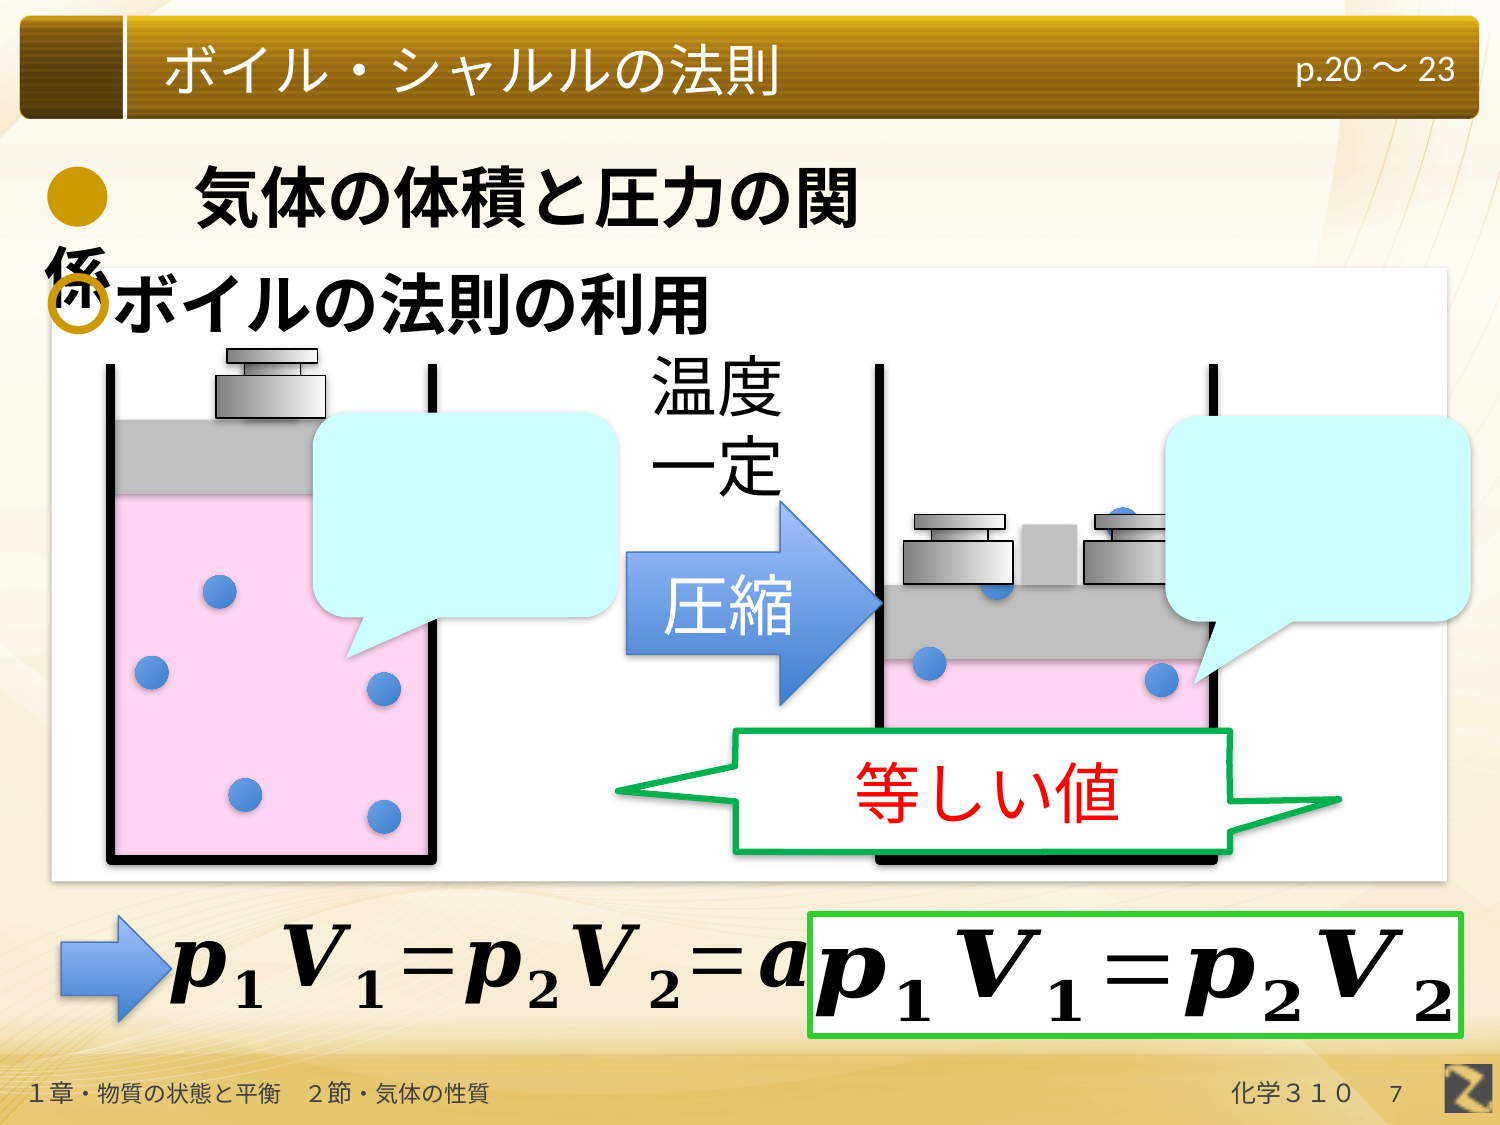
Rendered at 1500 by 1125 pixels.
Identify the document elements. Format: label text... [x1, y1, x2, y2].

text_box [617, 730, 1340, 853]
text_box [878, 661, 1216, 726]
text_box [110, 363, 432, 494]
text_box [109, 501, 434, 862]
text_box [60, 914, 173, 1023]
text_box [215, 348, 326, 419]
text_box 圧縮 [625, 513, 878, 707]
text_box [796, 267, 1448, 588]
text_box ● 気体の体積と圧力の関係 [29, 148, 913, 324]
text_box [912, 667, 947, 682]
slide_number 7 [1356, 1070, 1436, 1118]
text_box 温度 一定 [635, 337, 800, 513]
picture [0, 0, 1500, 1125]
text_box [1083, 514, 1194, 585]
text_box [1110, 506, 1135, 512]
text_box [51, 350, 1448, 882]
text_box [1144, 667, 1180, 698]
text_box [883, 524, 1215, 660]
text_box 〇ボイルの法則の利用 [31, 255, 1425, 350]
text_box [903, 514, 1014, 585]
text_box [878, 363, 1216, 528]
